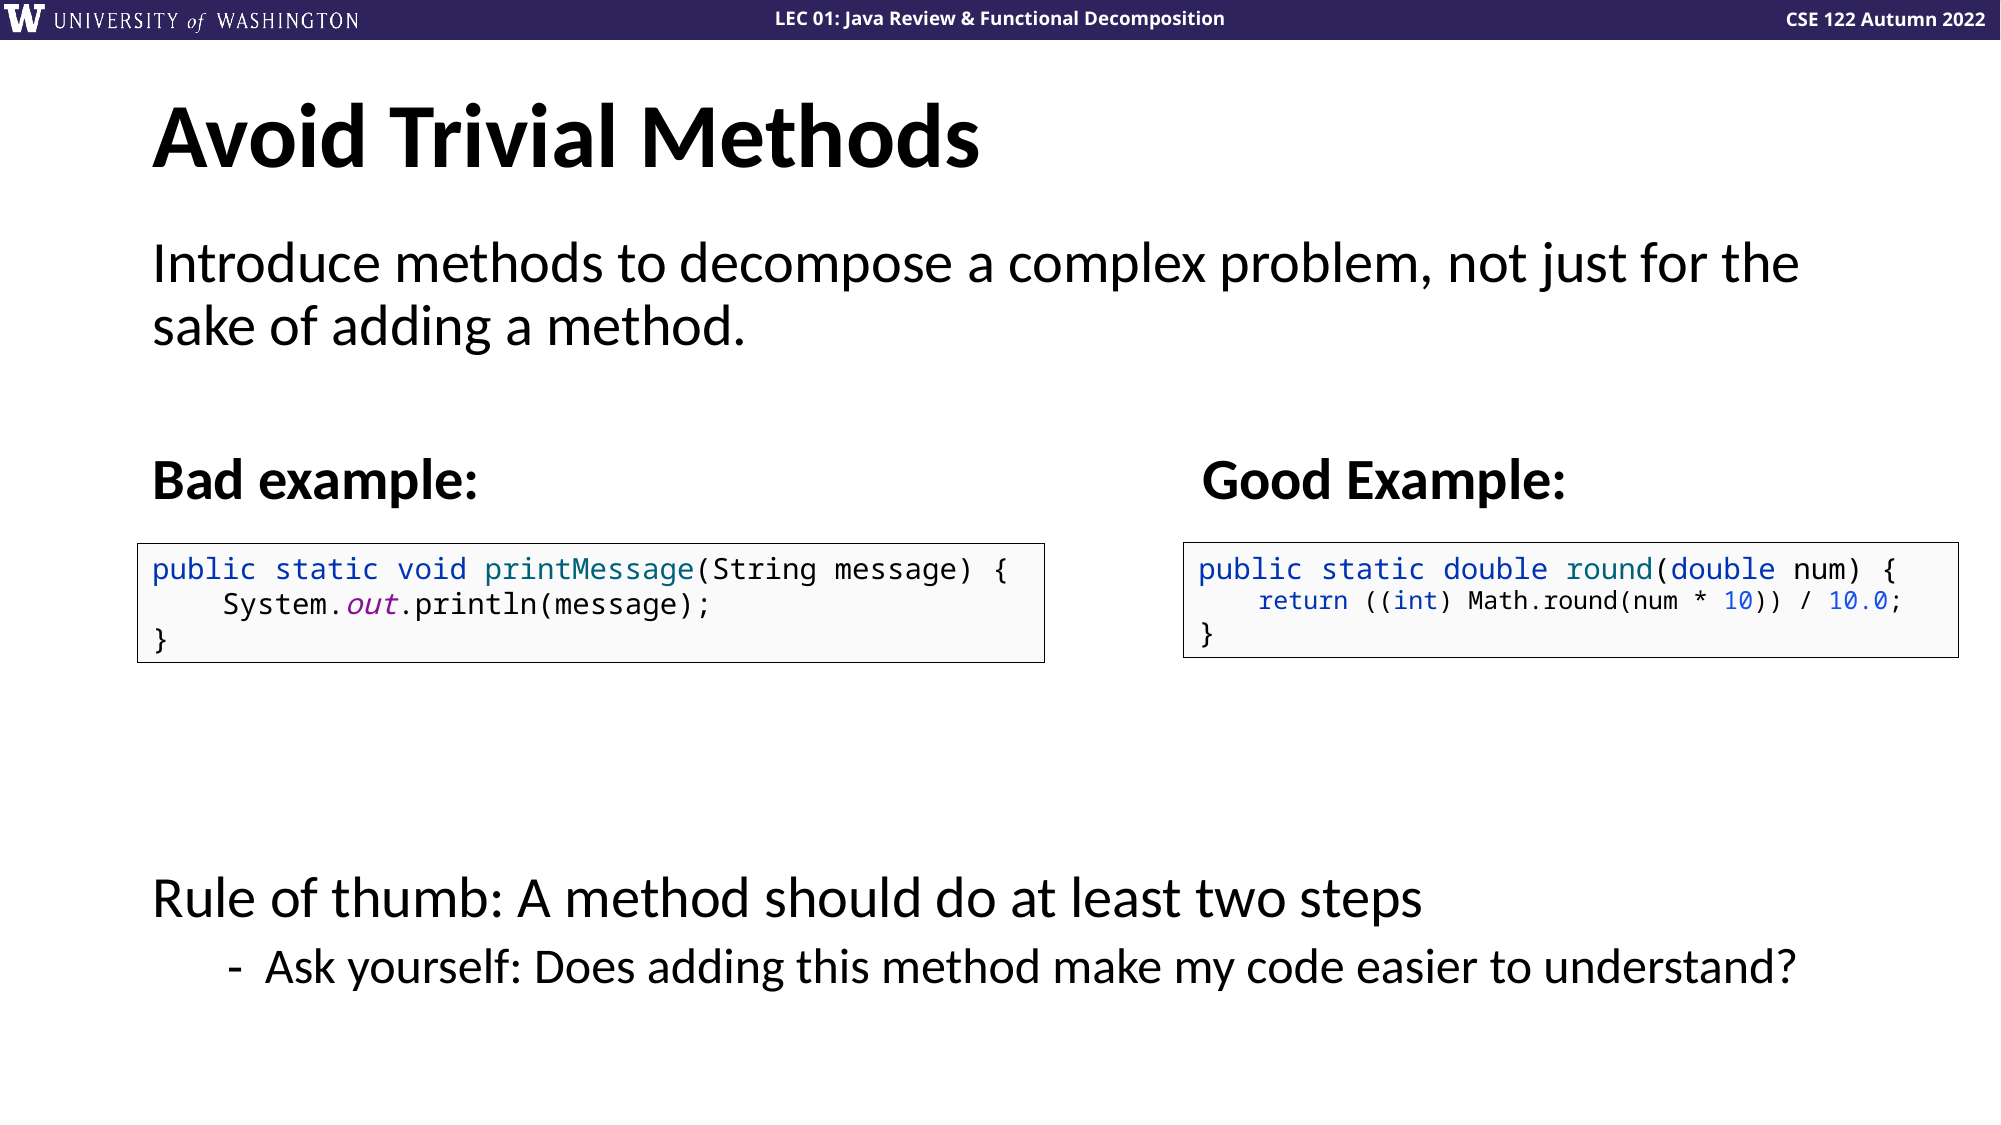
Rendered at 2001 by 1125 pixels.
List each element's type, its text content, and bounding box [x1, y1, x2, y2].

text_box public static void printMessage(String message) { System.out.println(message); } [137, 543, 1045, 663]
title Avoid Trivial Methods [137, 74, 1863, 200]
text_box public static double round(double num) { return ((int) Math.round(num * 10)) / 10.0; } [1183, 542, 1959, 658]
picture [4, 4, 358, 33]
list Introduce methods to decompose a complex problem, not just for the sake of adding a method. Bad example: Good Example: Rule of thumb: A method should do at least two steps Ask yourself: Does adding this method make my code easier to understand? [137, 224, 1863, 1014]
